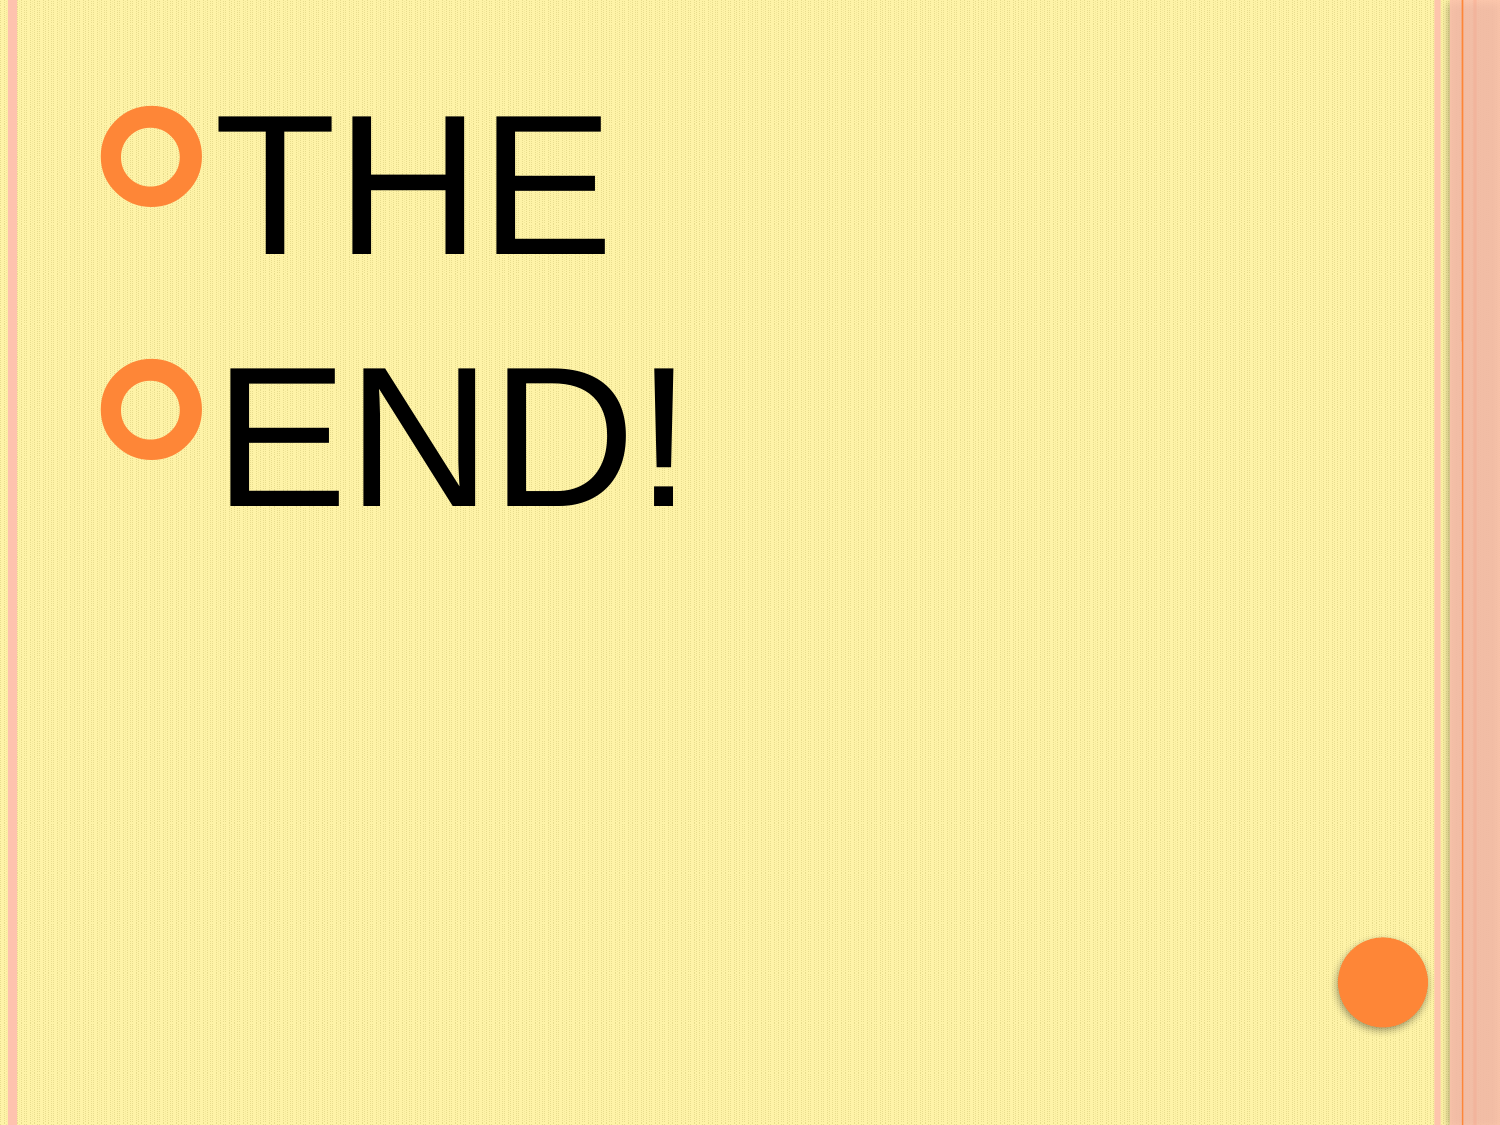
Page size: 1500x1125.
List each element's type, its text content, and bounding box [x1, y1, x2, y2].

list THE END! [75, 46, 1300, 1062]
